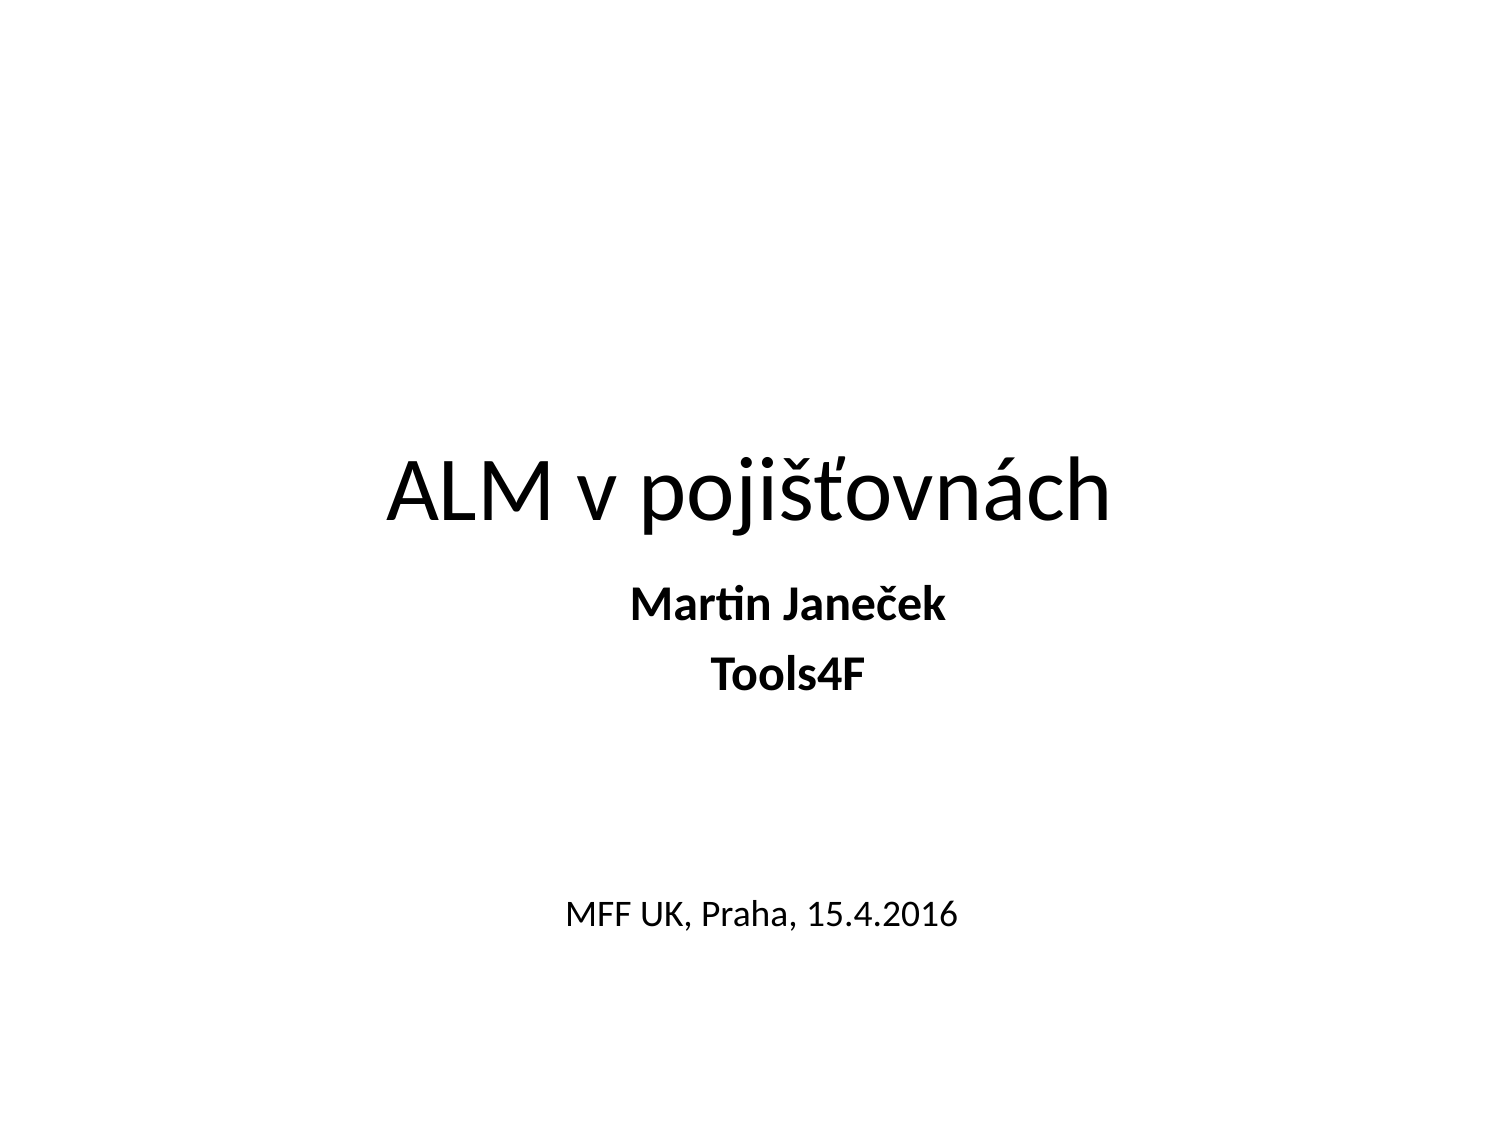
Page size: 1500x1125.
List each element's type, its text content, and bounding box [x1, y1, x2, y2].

title ALM v pojišťovnách [112, 309, 1388, 657]
text_box MFF UK, Praha, 15.4.2016 [242, 881, 1282, 942]
subtitle Martin Janeček Tools4F [230, 562, 1346, 697]
